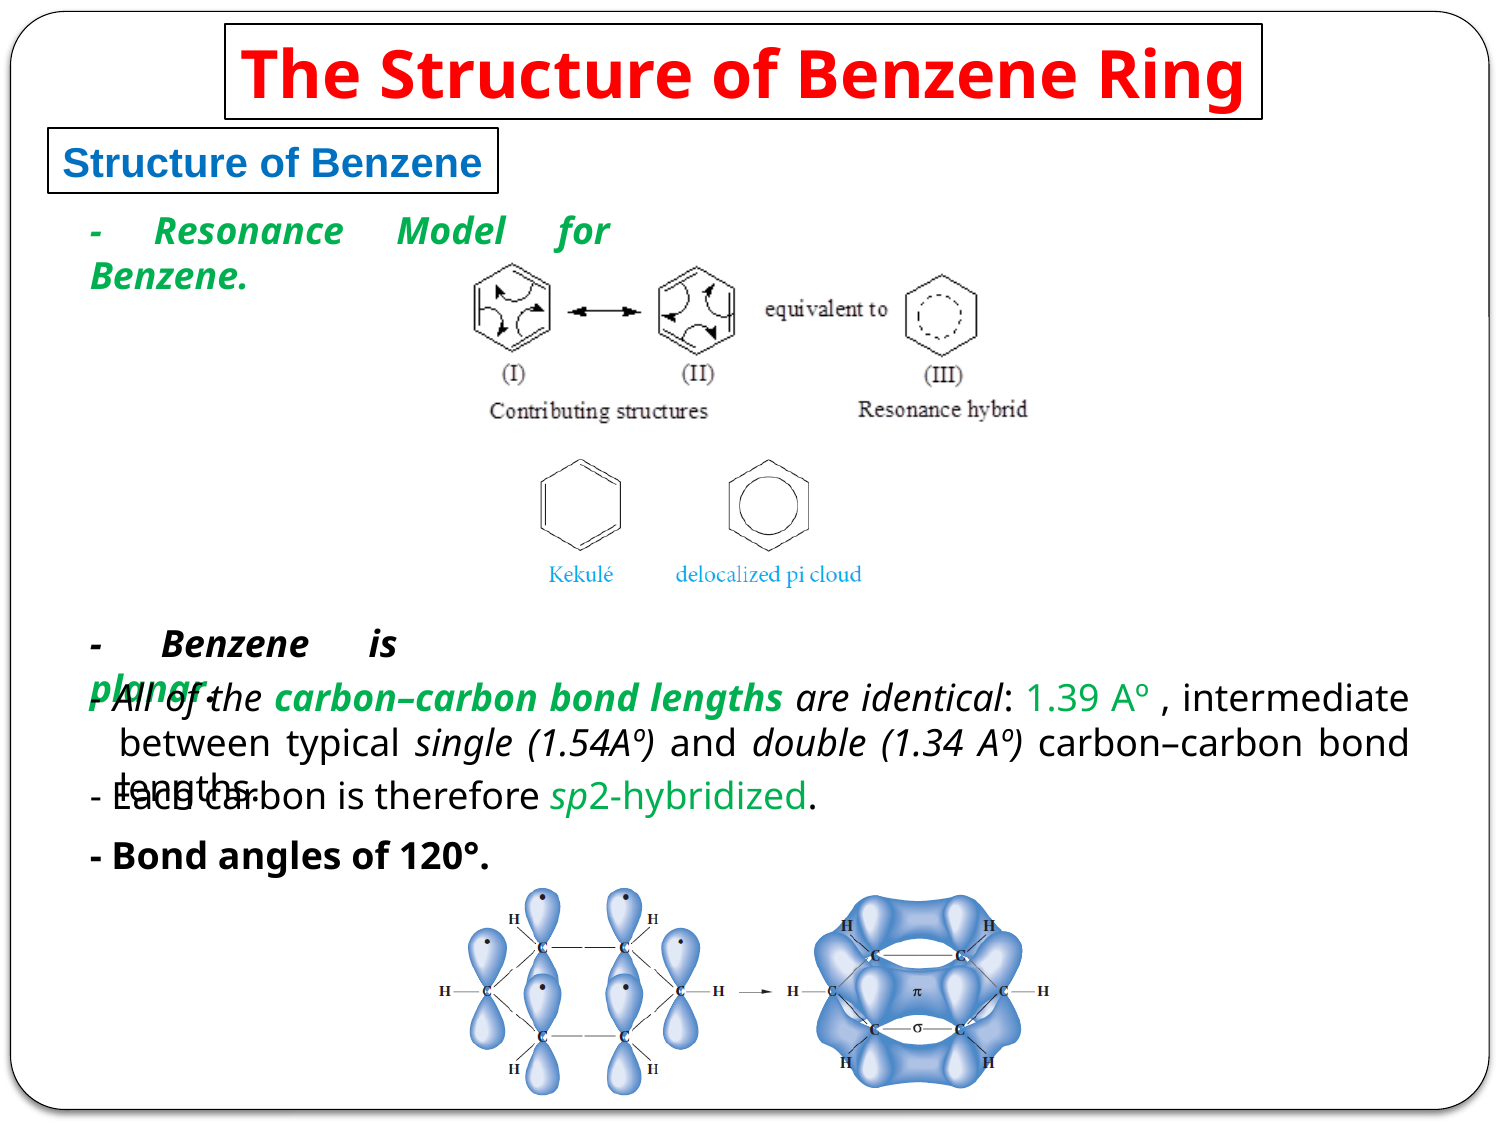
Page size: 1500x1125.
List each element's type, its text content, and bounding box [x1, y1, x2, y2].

picture [470, 260, 1030, 426]
picture [534, 449, 863, 591]
text_box - Resonance Model for Benzene. [75, 199, 625, 305]
text_box - Benzene is planar. [75, 612, 413, 667]
text_box - Each carbon is therefore sp2-hybridized. [75, 764, 863, 824]
picture [434, 881, 1051, 1101]
text_box - All of the carbon–carbon bond lengths are identical: 1.39 Aº , intermediate between typical single (1.54Aº) and double (1.34 Aº) carbon–carbon bond lengths. [74, 667, 1425, 817]
text_box The Structure of Benzene Ring [224, 23, 1263, 120]
text_box Structure of Benzene [47, 127, 499, 194]
text_box - Bond angles of 120°. [75, 824, 1400, 885]
